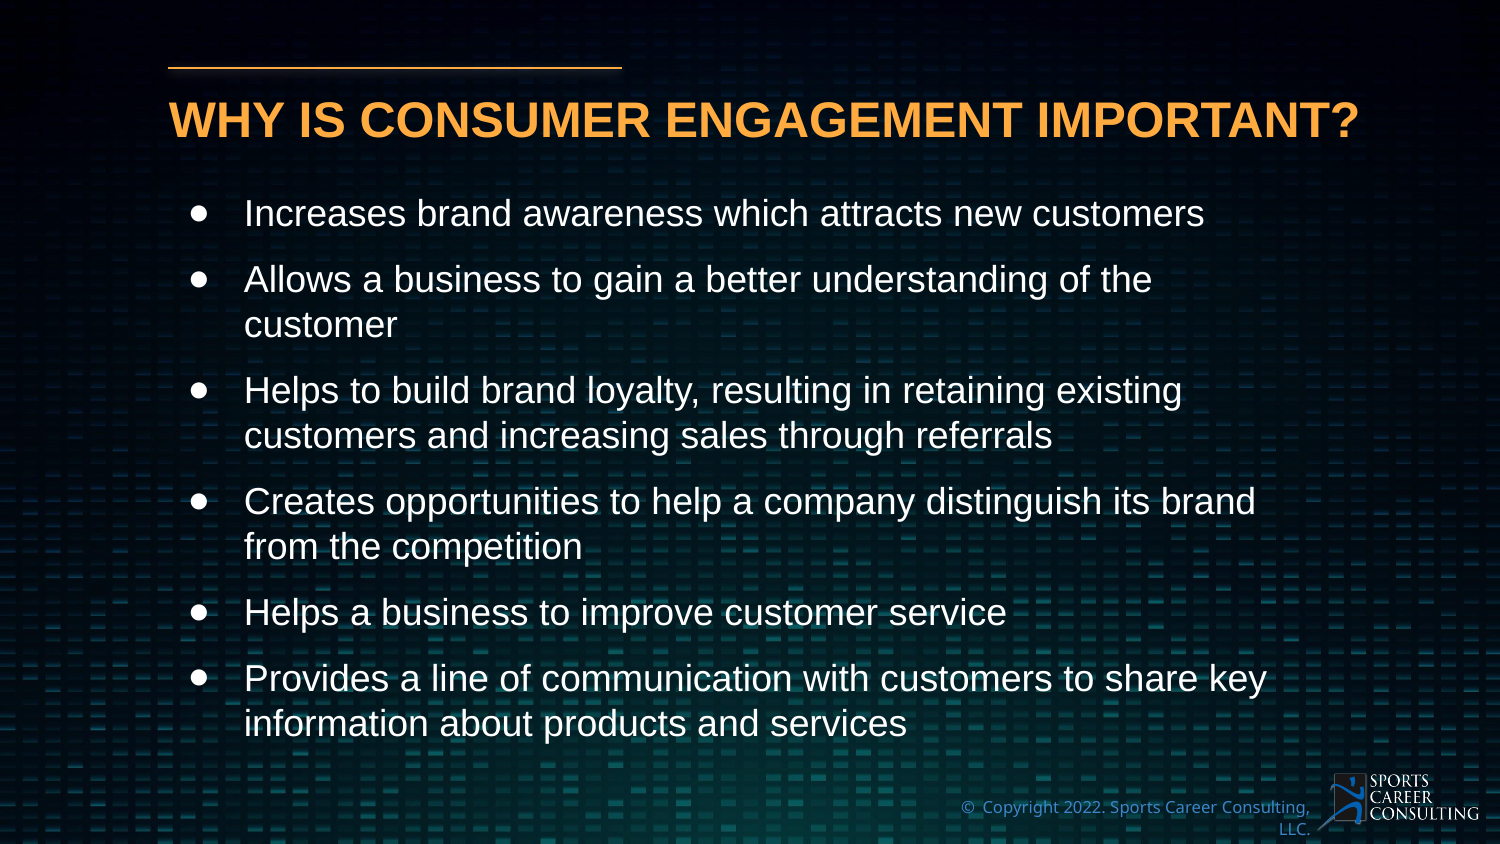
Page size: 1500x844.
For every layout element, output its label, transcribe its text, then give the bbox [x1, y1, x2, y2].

list Increases brand awareness which attracts new customers Allows a business to gain a better understanding of the customer Helps to build brand loyalty, resulting in retaining existing customers and increasing sales through referrals Creates opportunities to help a company distinguish its brand from the competition Helps a business to improve customer service Provides a line of communication with customers to share key information about products and services [153, 174, 1331, 704]
text_box © Copyright 2022. Sports Career Consulting, LLC. [914, 769, 1326, 844]
title WHY IS CONSUMER ENGAGEMENT IMPORTANT? [153, 72, 1456, 228]
picture [0, 0, 1500, 844]
